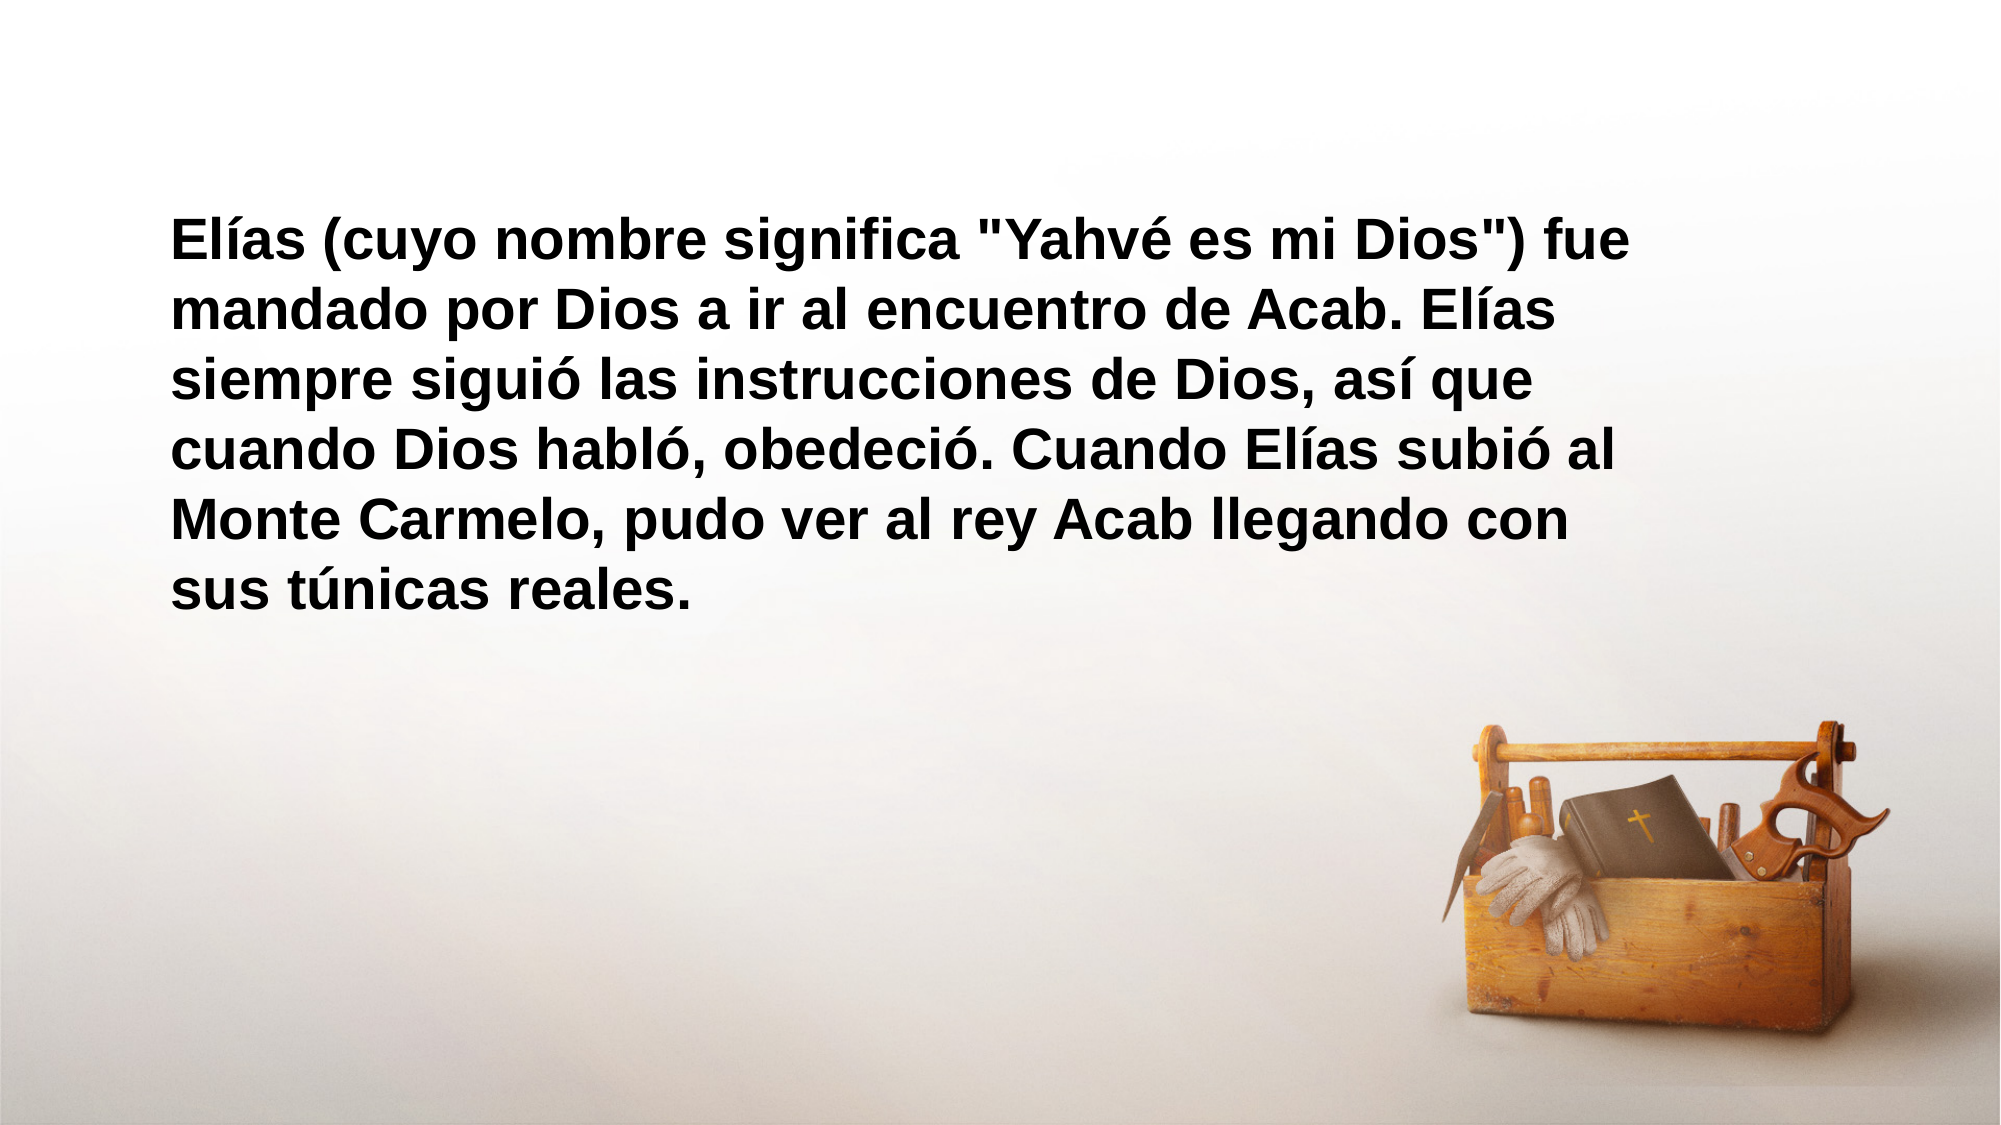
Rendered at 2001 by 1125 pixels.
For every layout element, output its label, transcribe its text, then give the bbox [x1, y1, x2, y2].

picture [0, 0, 2001, 1125]
text_box Elías (cuyo nombre significa "Yahvé es mi Dios") fue mandado por Dios a ir al encuentro de Acab. Elías siempre siguió́ las instrucciones de Dios, así que cuando Dios habló, obedeció. Cuando Elías subió al Monte Carmelo, pudo ver al rey Acab llegando con sus túnicas reales. [155, 193, 1682, 629]
